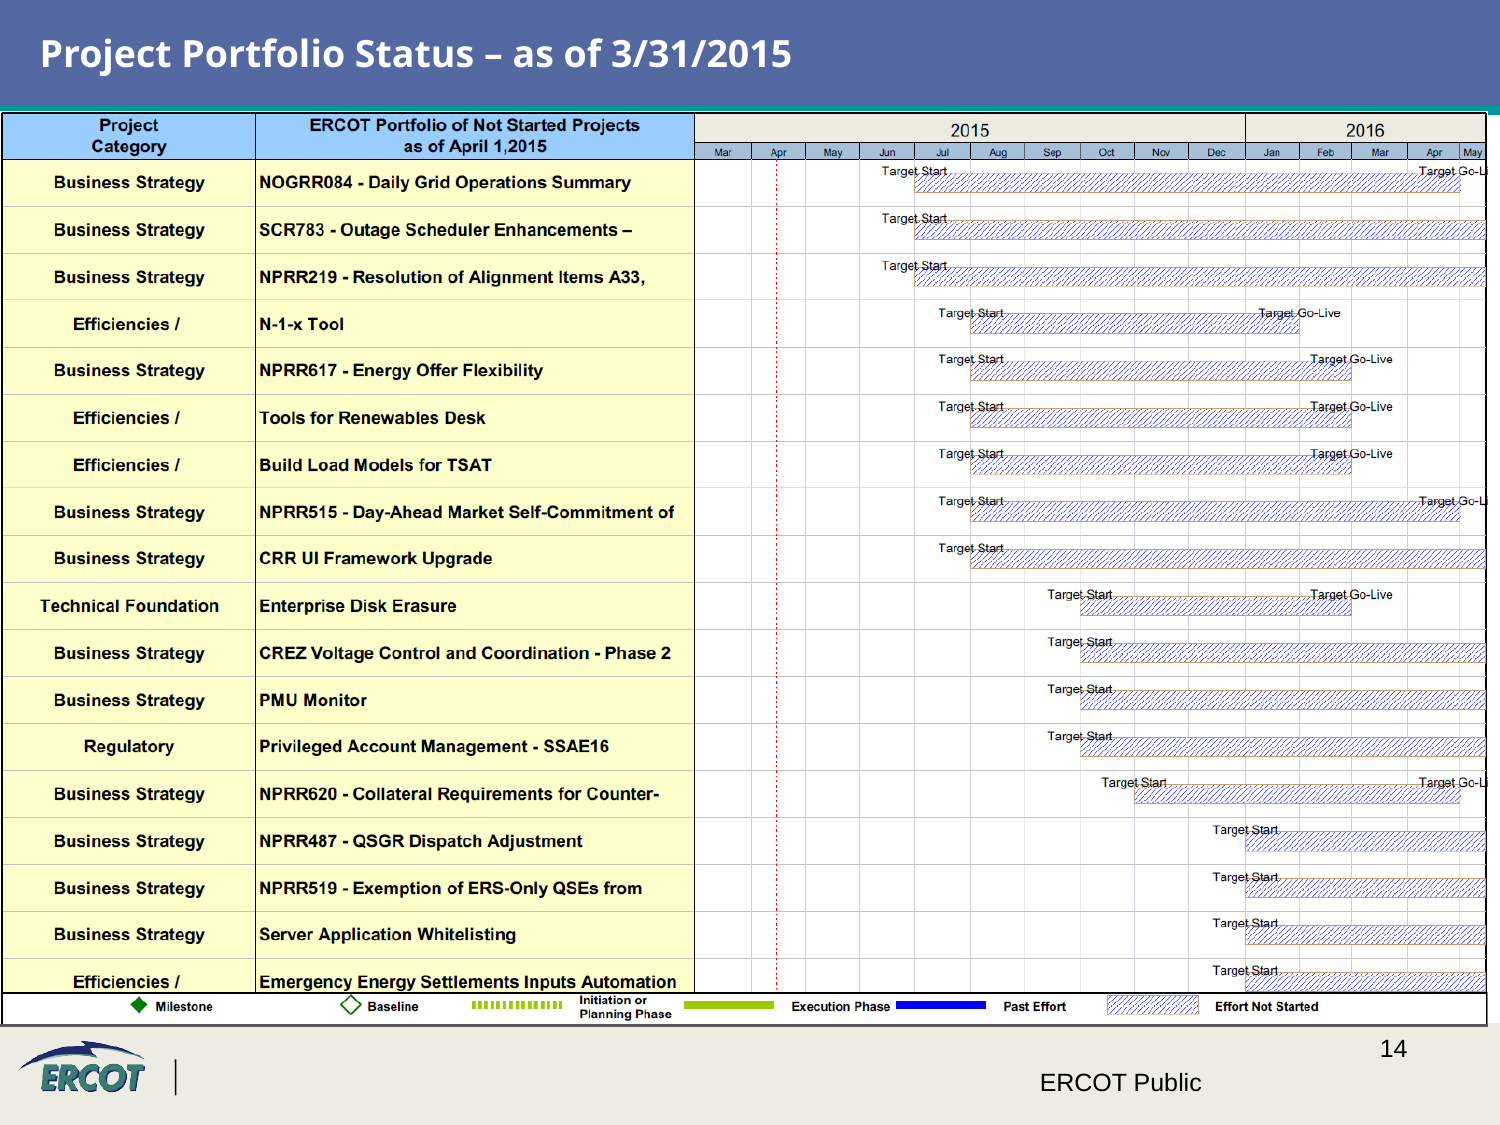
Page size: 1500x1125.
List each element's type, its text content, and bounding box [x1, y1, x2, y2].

footer ERCOT Public [1025, 1059, 1438, 1125]
picture [10, 1031, 151, 1111]
text_box Project Portfolio Status – as of 3/31/2015 [24, 30, 1163, 106]
picture [0, 111, 1488, 1028]
